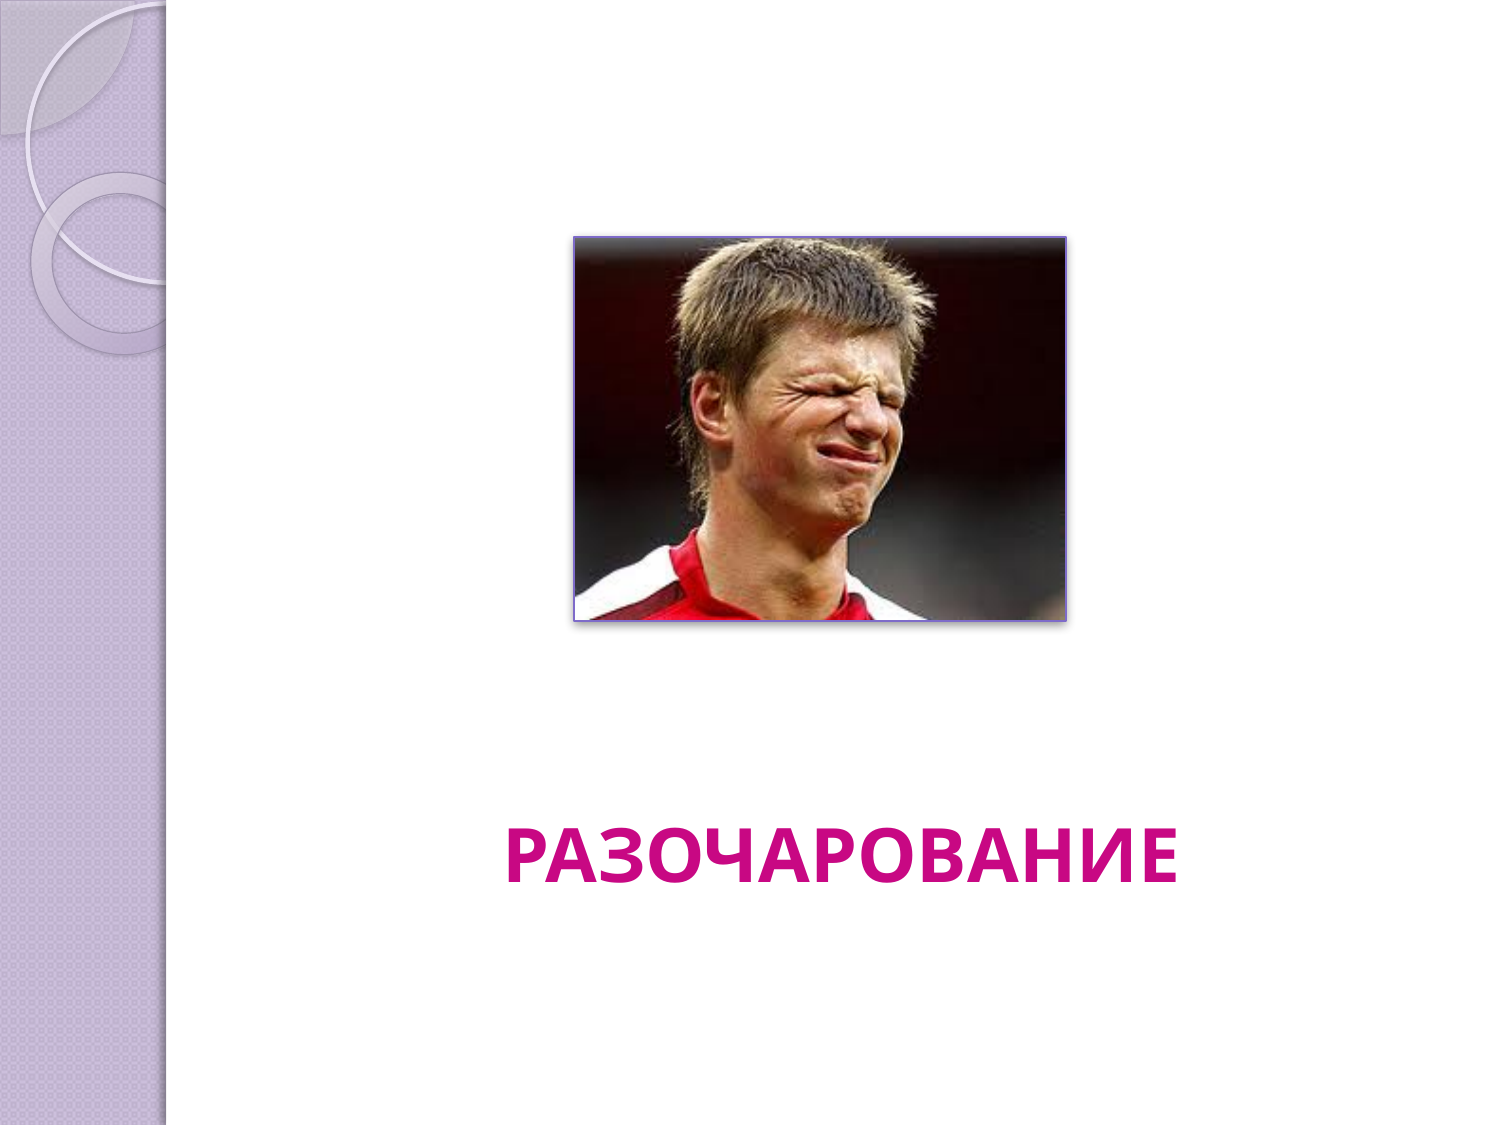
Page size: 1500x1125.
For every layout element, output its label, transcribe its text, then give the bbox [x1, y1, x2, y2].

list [574, 237, 1066, 621]
text_box РАЗОЧАРОВАНИЕ [487, 799, 1303, 905]
